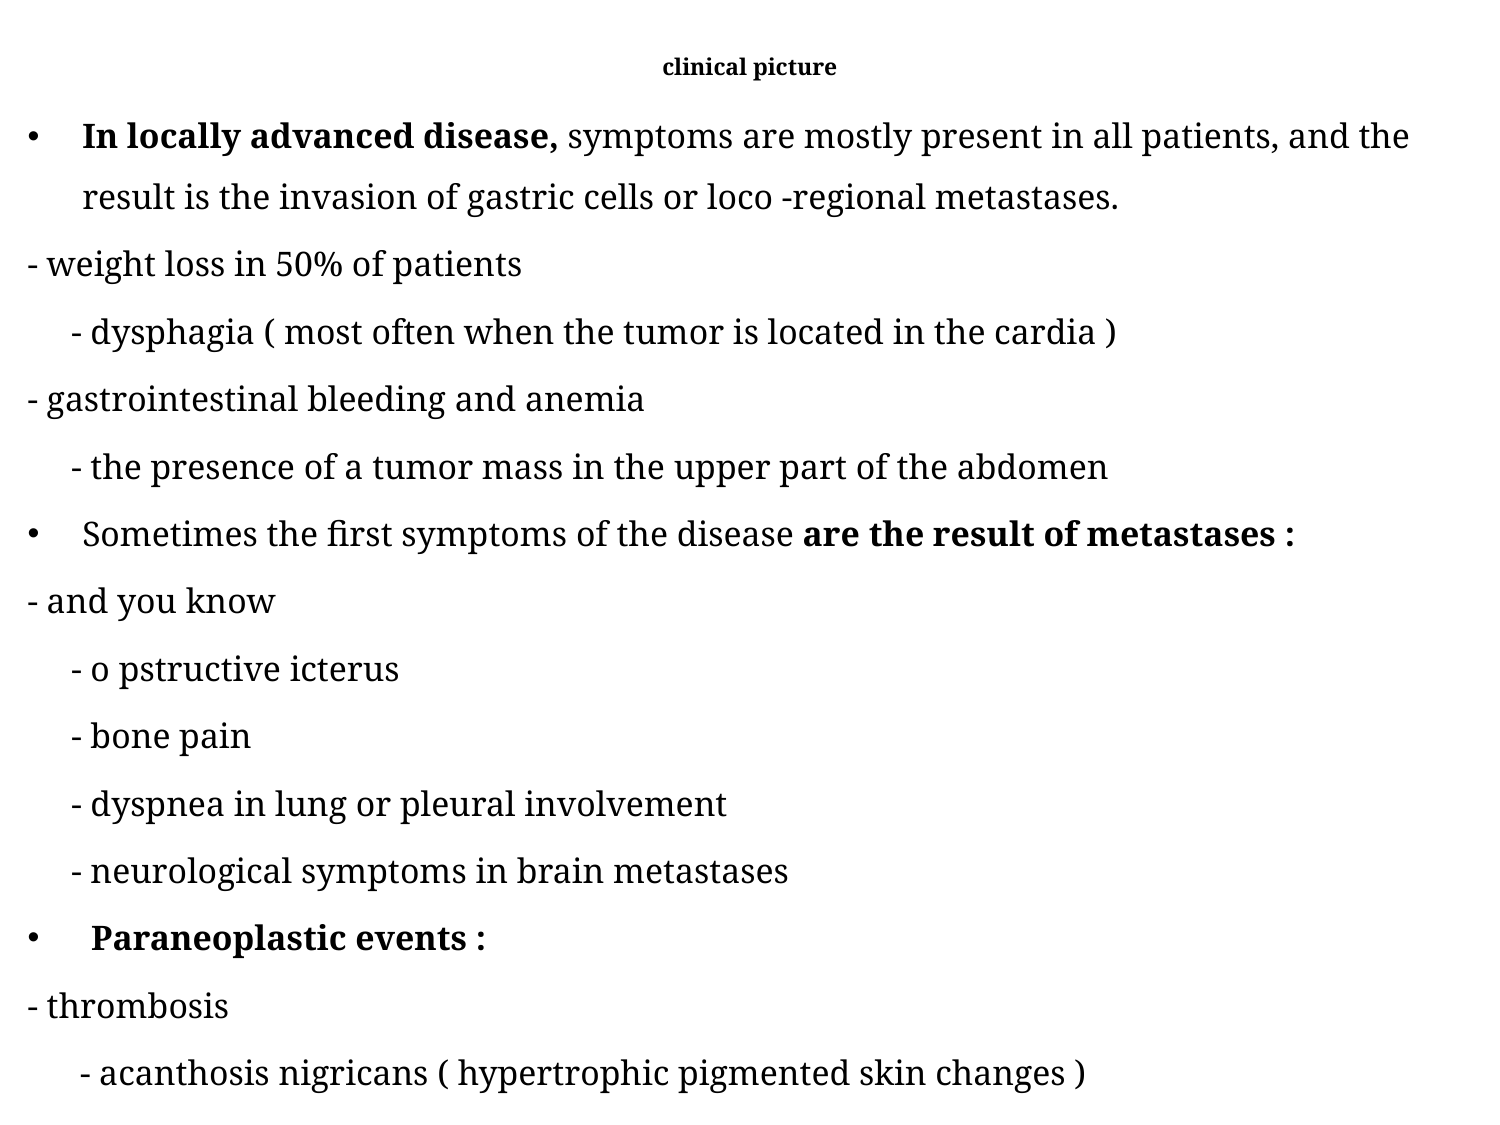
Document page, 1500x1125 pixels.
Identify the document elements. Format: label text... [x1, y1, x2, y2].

list In locally advanced disease, symptoms are mostly present in all patients, and the result is the invasion of gastric cells or loco -regional metastases. - weight loss in 50% of patients - dysphagia ( most often when the tumor is located in the cardia ) - gastrointestinal bleeding and anemia - the presence of a tumor mass in the upper part of the abdomen Sometimes the first symptoms of the disease are the result of metastases : - and you know - o pstructive icterus - bone pain - dyspnea in lung or pleural involvement - neurological symptoms in brain metastases Paraneoplastic events : - thrombosis - acanthosis nigricans ( hypertrophic pigmented skin changes ) [12, 87, 1500, 1100]
title clinical picture [75, 45, 1425, 87]
